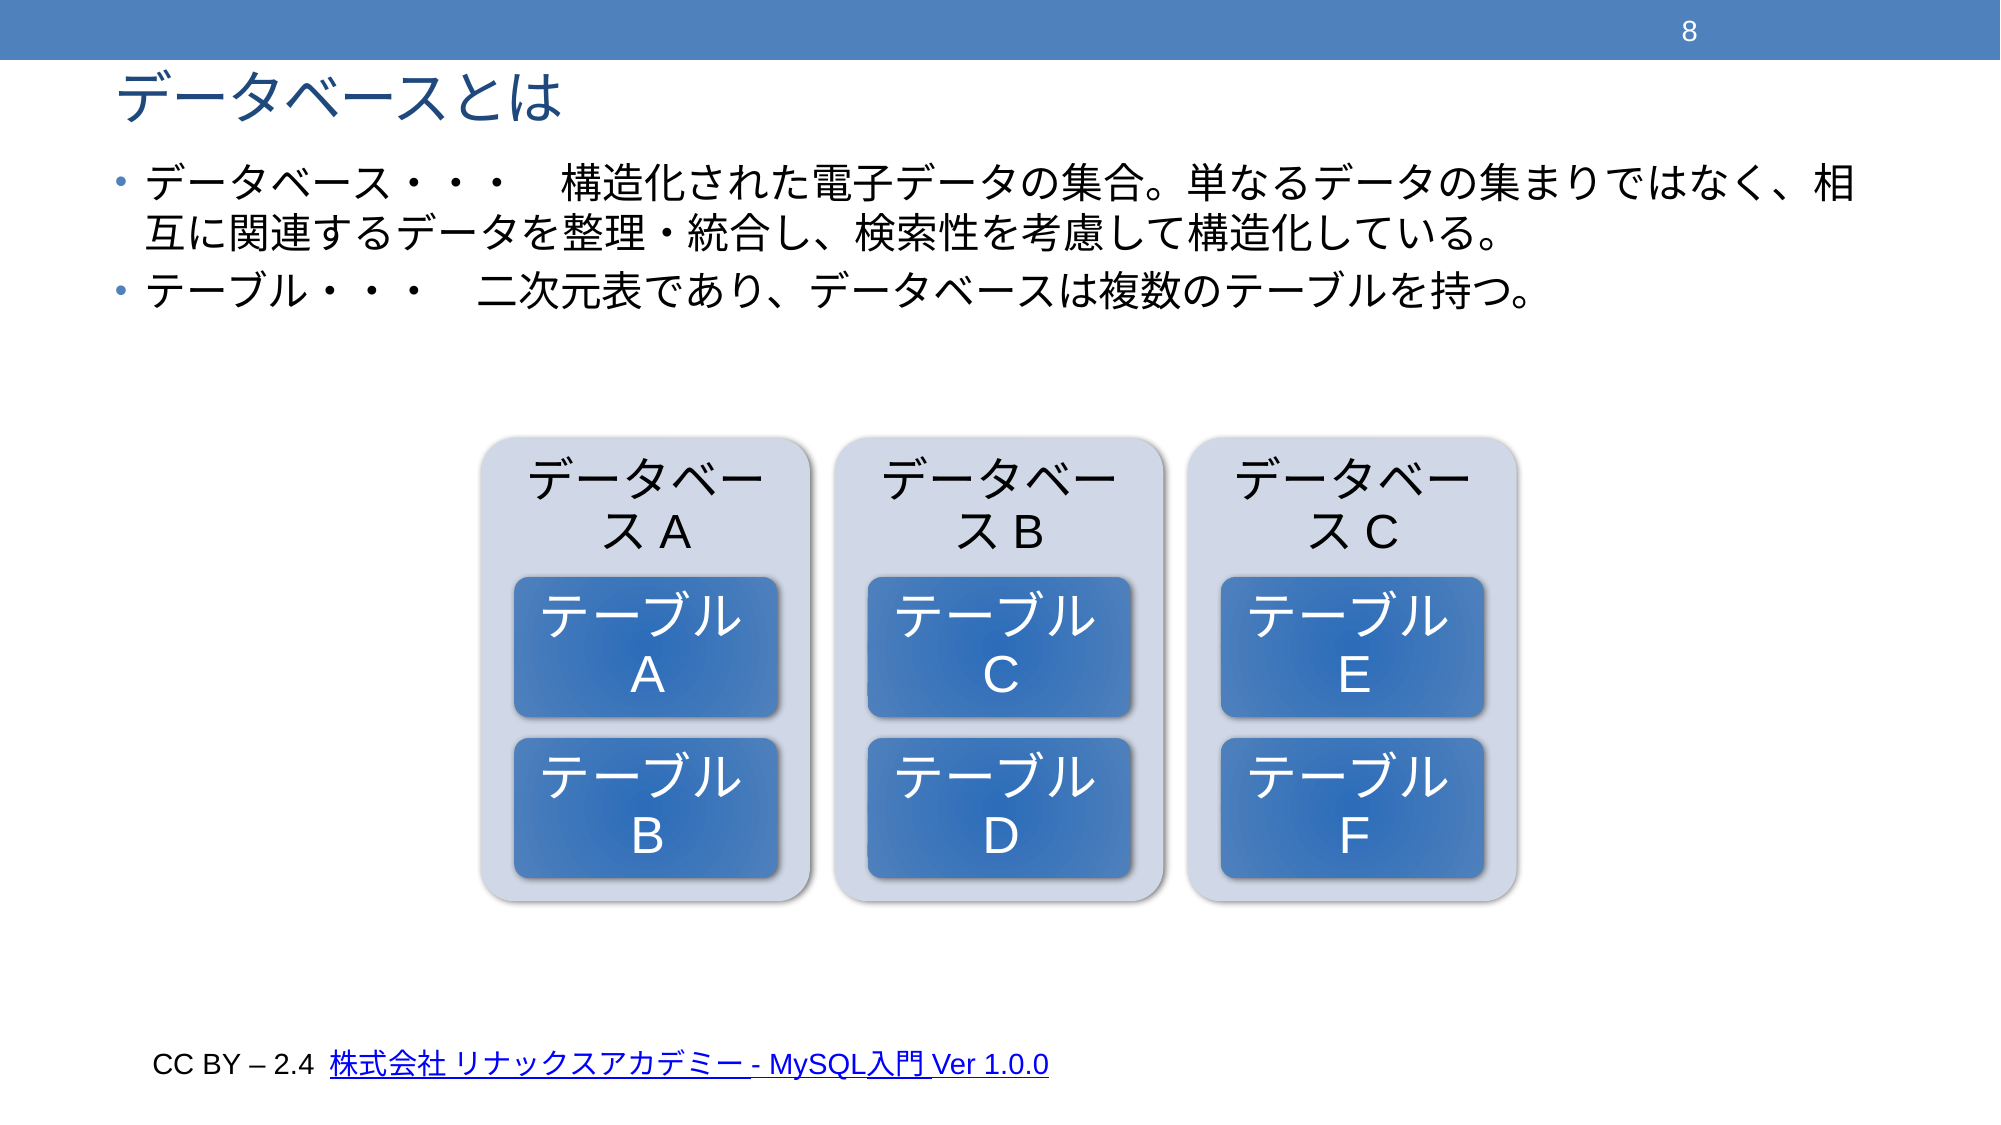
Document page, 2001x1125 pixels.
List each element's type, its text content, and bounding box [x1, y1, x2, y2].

title データベースとは [99, 59, 1900, 133]
slide_number 8 [1666, 3, 1900, 57]
text_box CC BY – 2.4 株式会社 リナックスアカデミー - MySQL入門 Ver 1.0.0 [137, 1038, 1087, 1096]
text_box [480, 438, 1518, 902]
list データベース・・・ 構造化された電子データの集合。単なるデータの集まりではなく、相互に関連するデータを整理・統合し、検索性を考慮して構造化している。 テーブル・・・ 二次元表であり、データベースは複数のテーブルを持つ。 [99, 149, 1900, 1063]
